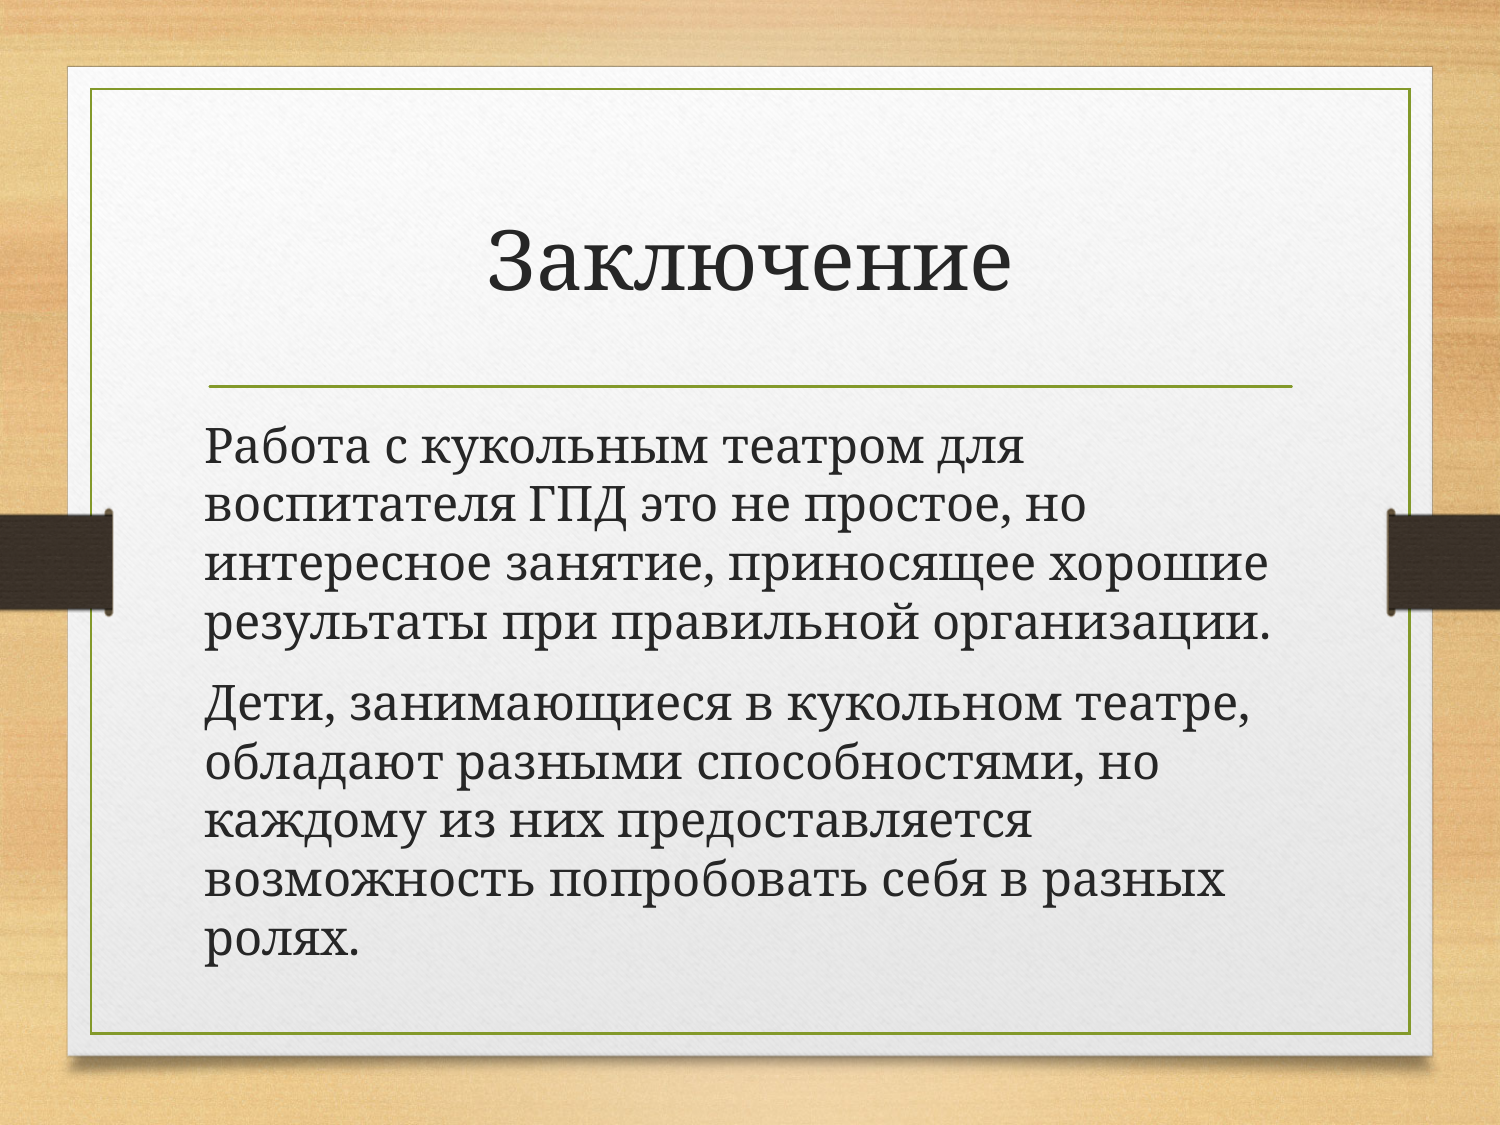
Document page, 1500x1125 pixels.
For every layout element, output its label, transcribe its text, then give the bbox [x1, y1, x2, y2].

picture [0, 0, 1500, 1125]
list Работа с кукольным театром для воспитателя ГПД это не простое, но интересное занятие, приносящее хорошие результаты при правильной организации. Дети, занимающиеся в кукольном театре, обладают разными способностями, но каждому из них предоставляется возможность попробовать себя в разных ролях. [193, 408, 1309, 974]
title Заключение [193, 150, 1309, 365]
